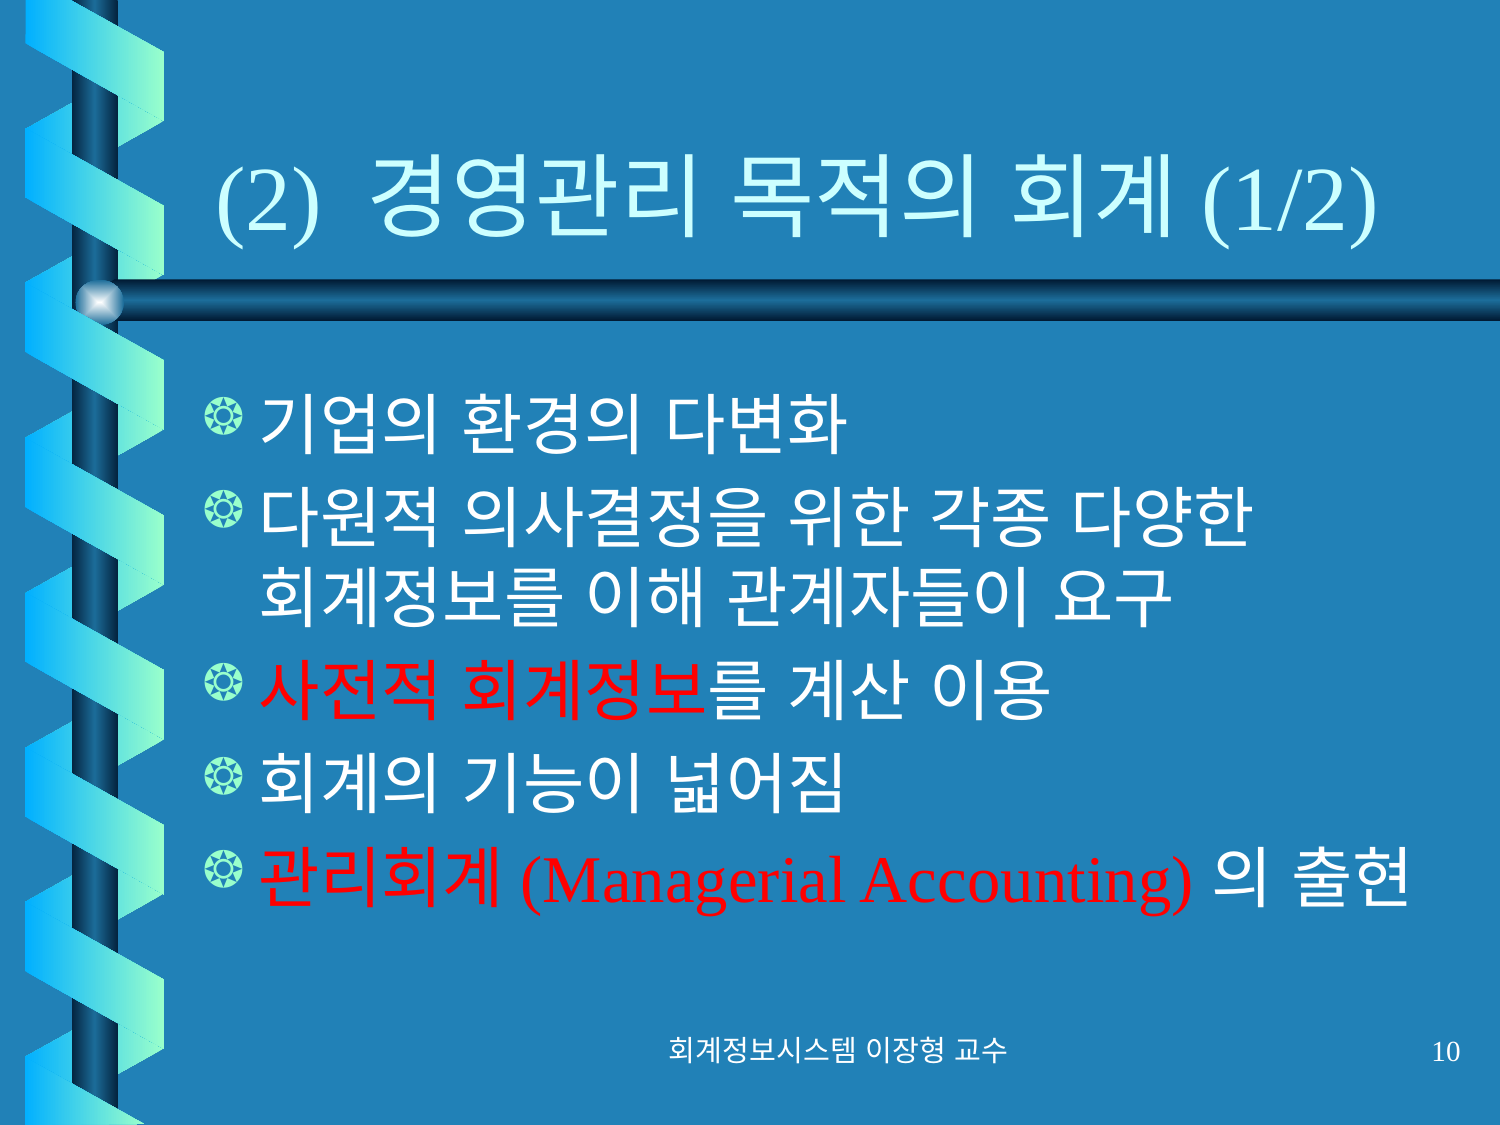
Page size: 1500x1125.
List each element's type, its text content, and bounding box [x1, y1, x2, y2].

slide_number 10 [1163, 1024, 1477, 1101]
footer 회계정보시스템 이장형 교수 [600, 1051, 1077, 1101]
list 기업의 환경의 다변화 다원적 의사결정을 위한 각종 다양한 회계정보를 이해 관계자들이 요구 사전적 회계정보를 계산 이용 회계의 기능이 넓어짐 관리회계(Managerial Accounting)의 출현 [187, 374, 1463, 1051]
title (2) 경영관리 목적의 회계(1/2) [199, 68, 1476, 257]
